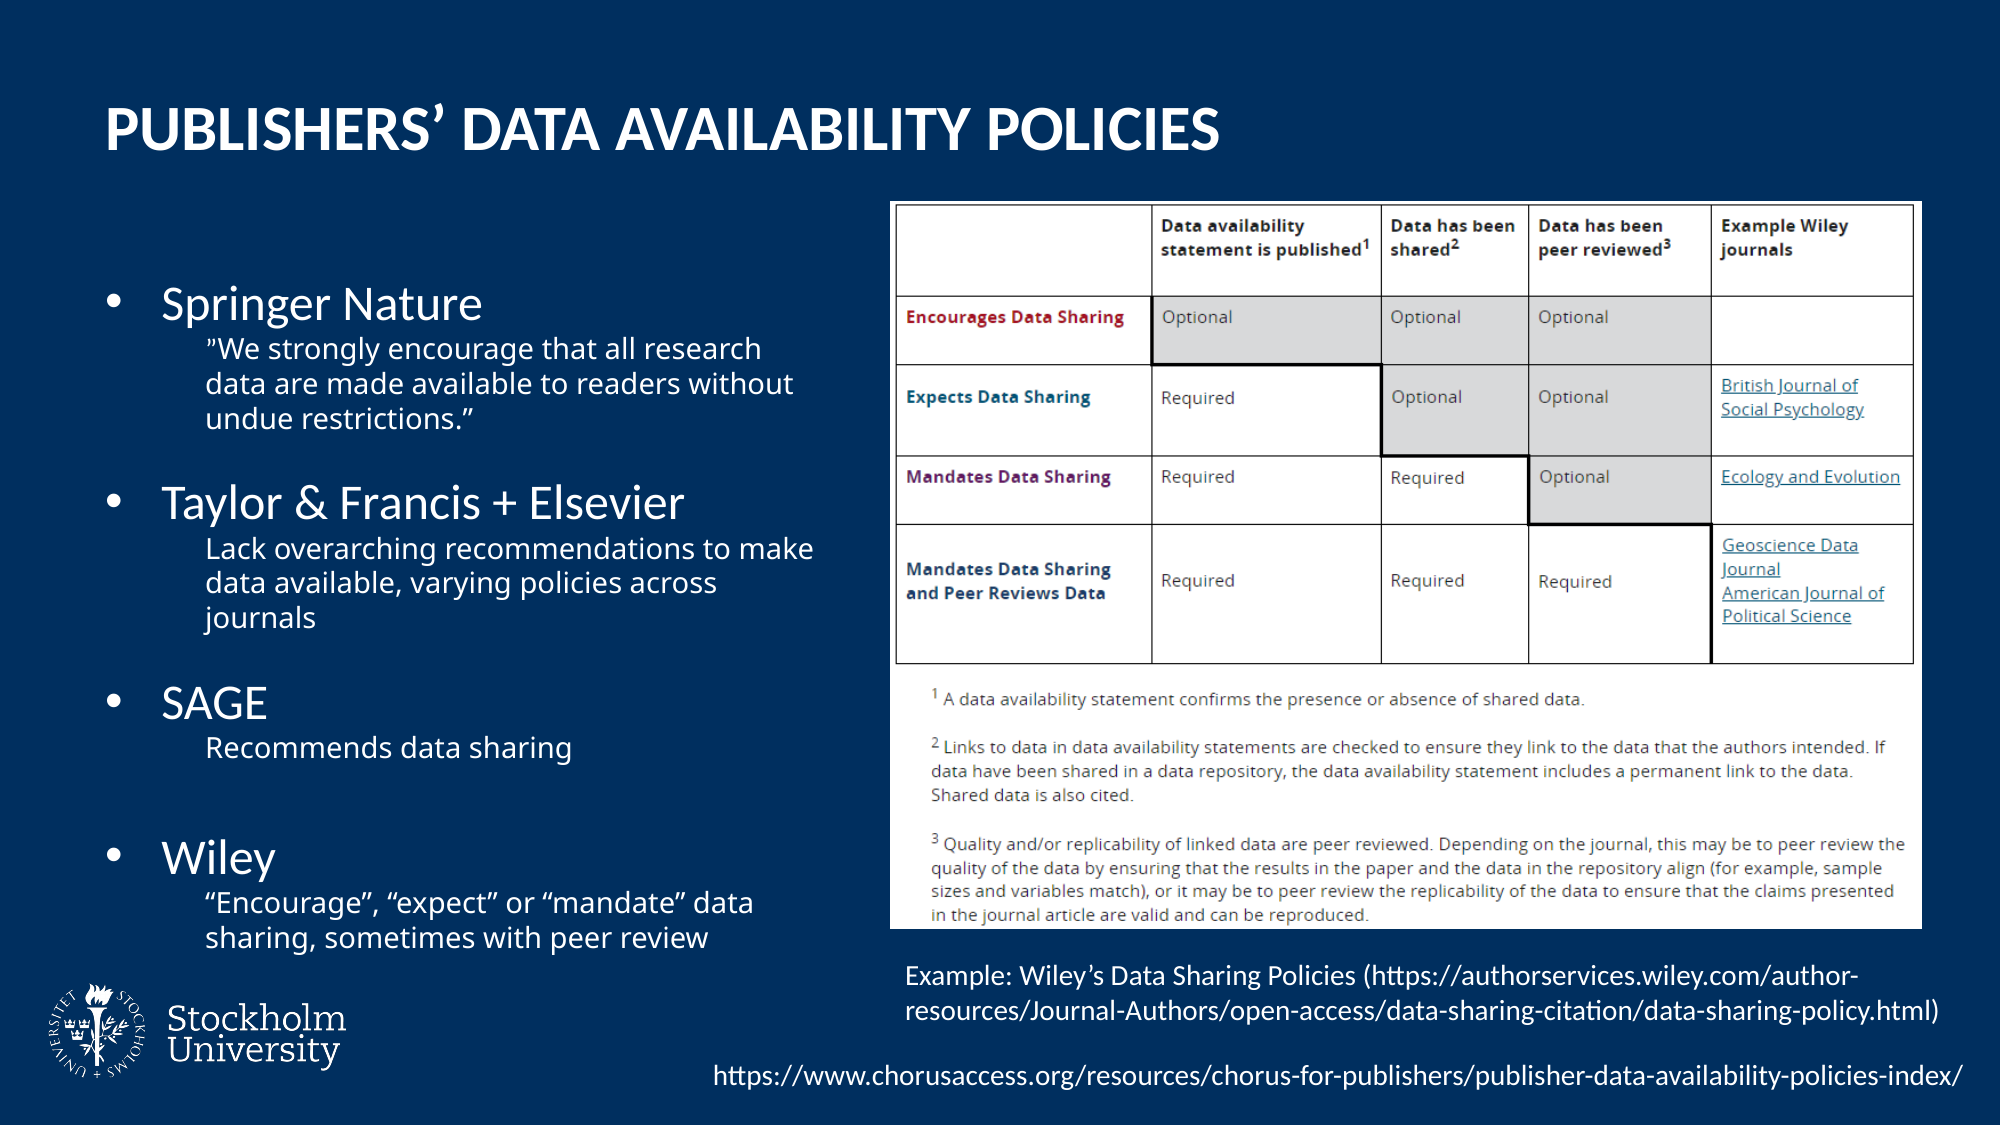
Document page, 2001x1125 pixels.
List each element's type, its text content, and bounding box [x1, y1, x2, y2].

text_box https://www.chorusaccess.org/resources/chorus-for-publishers/publisher-data-availability-policies-index/ [698, 1023, 2000, 1099]
picture [890, 201, 1922, 929]
text_box Example: Wiley’s Data Sharing Policies (https://authorservices.wiley.com/author-resources/Journal-Authors/open-access/data-sharing-citation/data-sharing-policy.html) [890, 949, 1993, 1034]
title PUBLISHERS’ DATA AVAILABILITY POLICIES [90, 78, 1825, 209]
picture [47, 983, 346, 1078]
text_box Springer Nature ”We strongly encourage that all research data are made available to readers without undue restrictions.” Taylor & Francis + Elsevier Lack overarching recommendations to make data available, varying policies across journals SAGE Recommends data sharing Wiley “Encourage”, “expect” or “mandate” data sharing, sometimes with peer review [90, 262, 835, 997]
